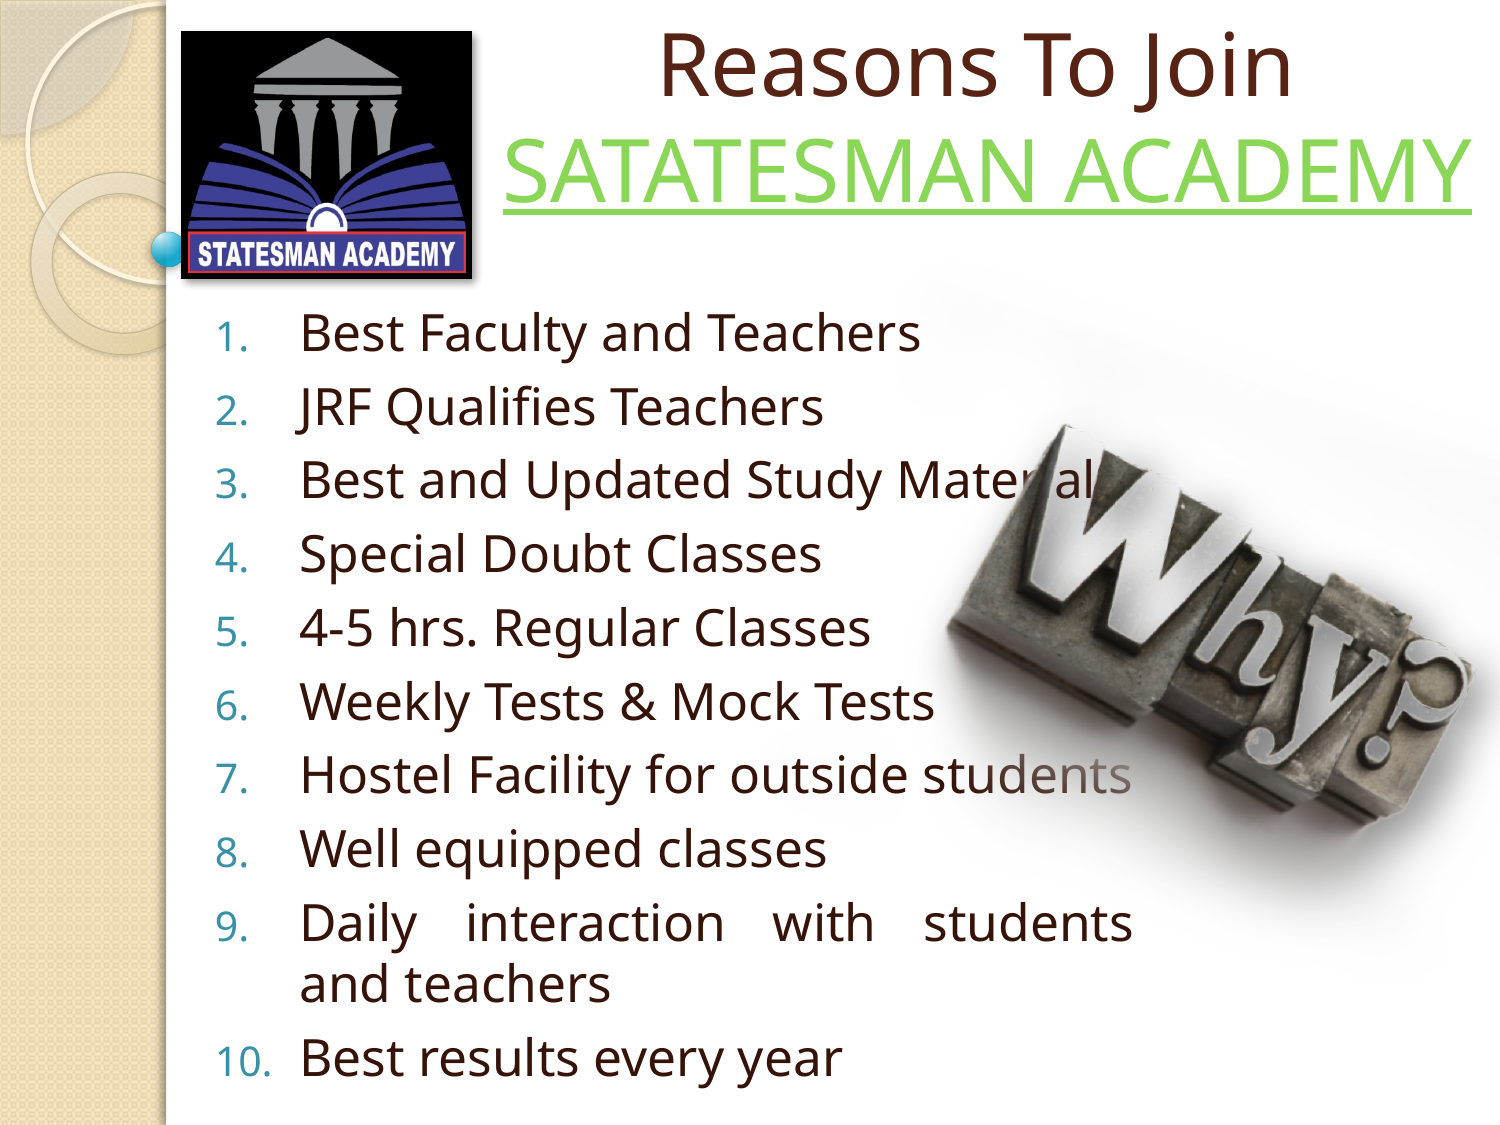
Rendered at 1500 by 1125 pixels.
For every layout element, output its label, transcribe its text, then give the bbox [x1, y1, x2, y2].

picture [777, 279, 1500, 988]
picture [187, 37, 467, 274]
title Reasons To Join SATATESMAN ACADEMY [474, 0, 1500, 242]
subtitle Best Faculty and Teachers JRF Qualifies Teachers Best and Updated Study Material Special Doubt Classes 4-5 hrs. Regular Classes Weekly Tests & Mock Tests Hostel Facility for outside students Well equipped classes Daily interaction with students and teachers Best results every year [200, 299, 1150, 1125]
